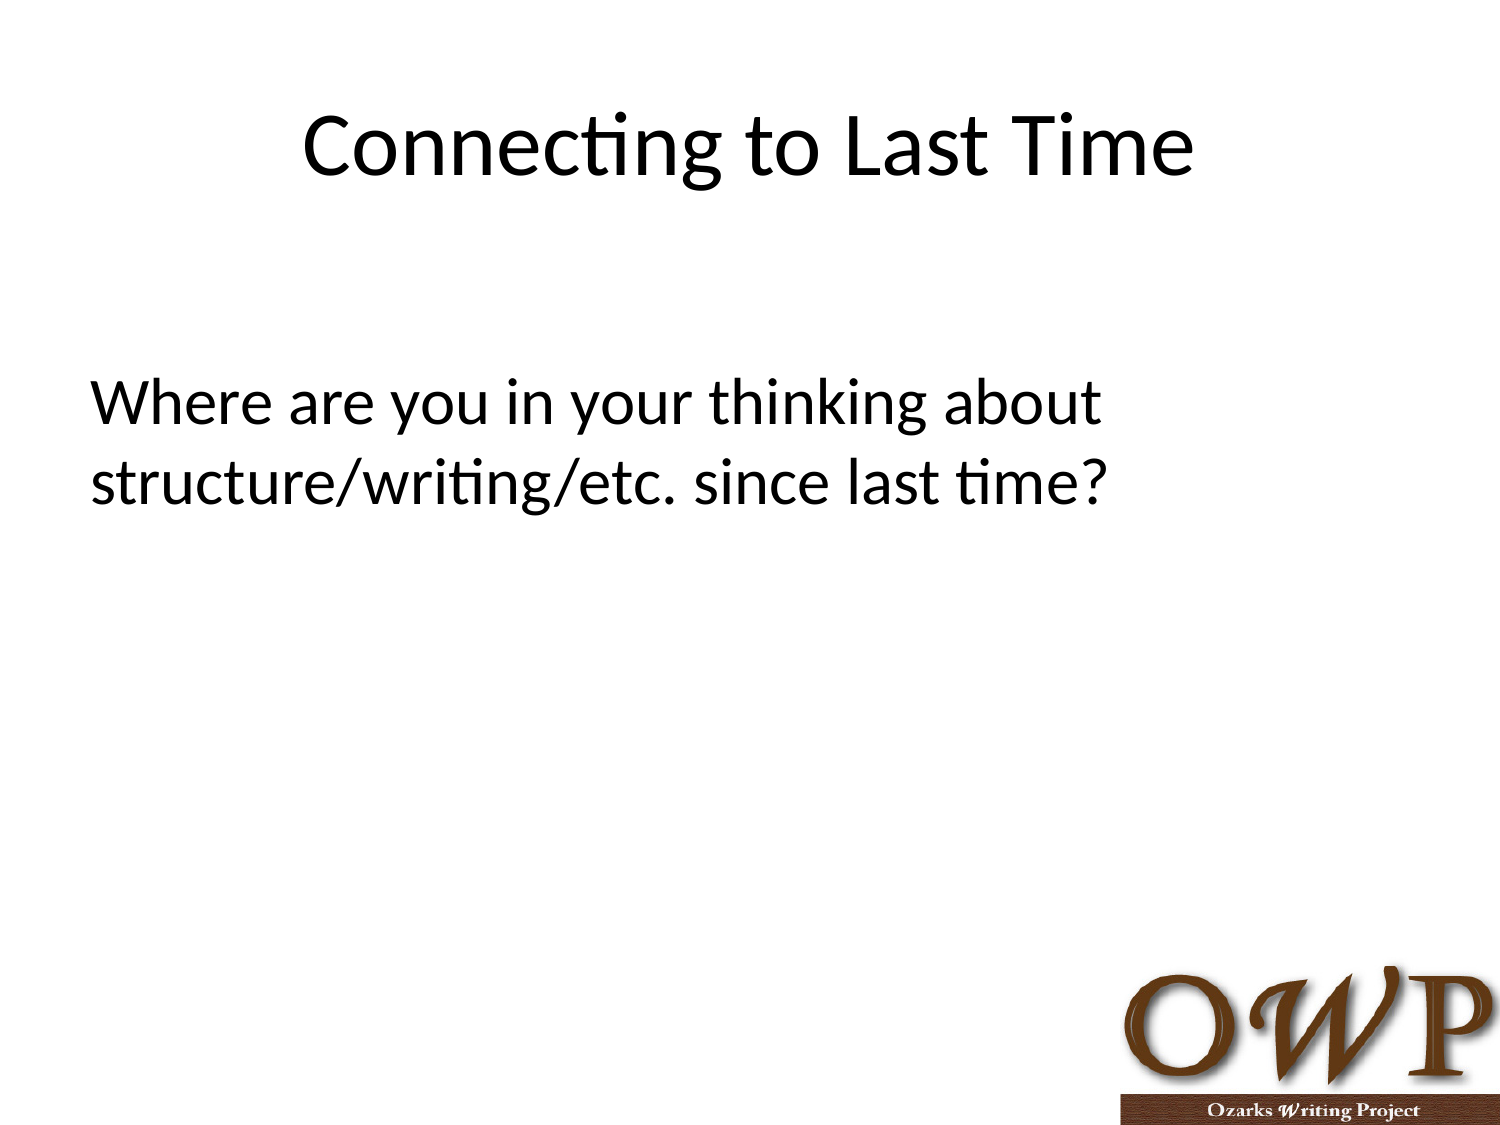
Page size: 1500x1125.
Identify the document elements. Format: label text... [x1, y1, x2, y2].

picture [1120, 957, 1500, 1125]
title Connecting to Last Time [74, 44, 1426, 233]
list Where are you in your thinking about structure/writing/etc. since last time? [74, 349, 1426, 1093]
